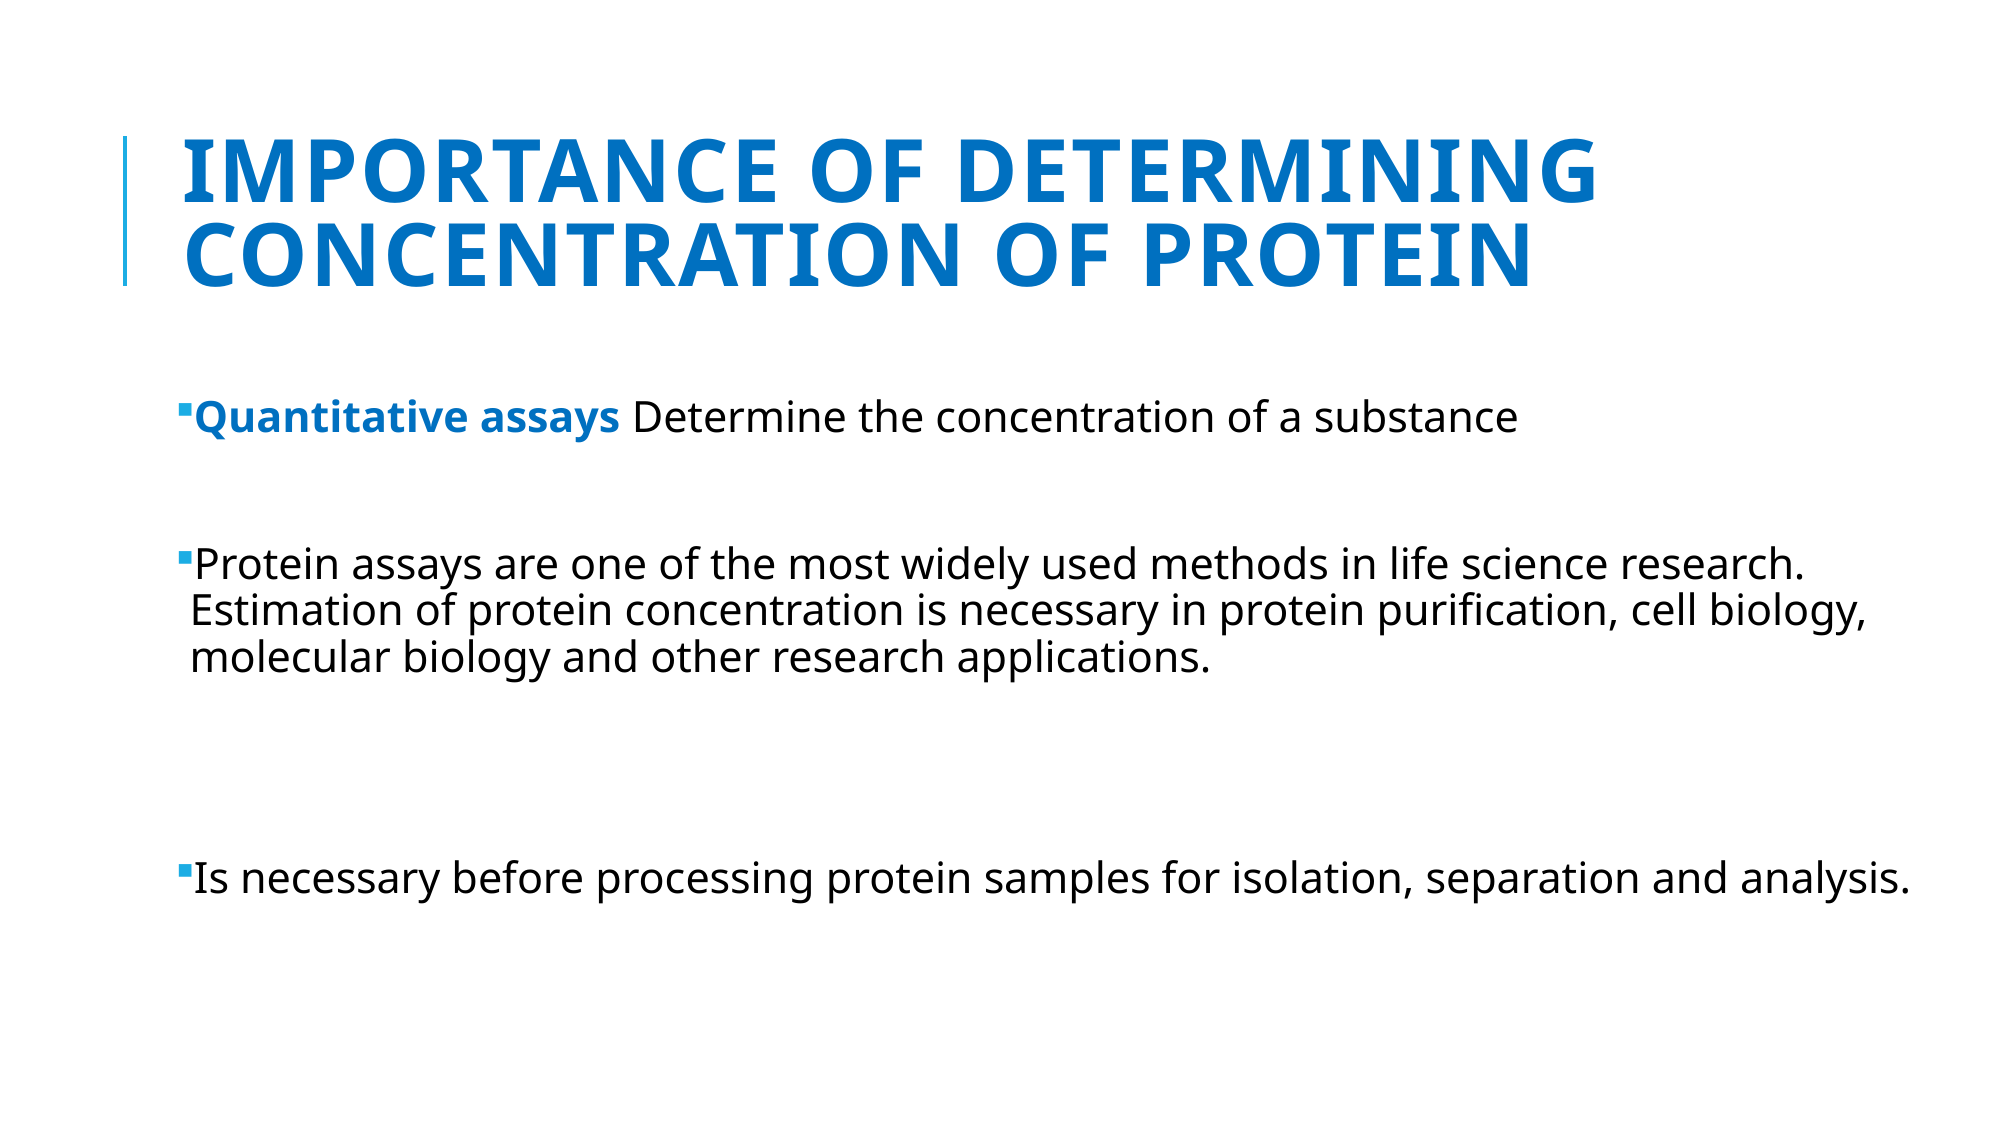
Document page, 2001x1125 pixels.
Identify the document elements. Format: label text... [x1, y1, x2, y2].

title Importance of determining concentration of protein [168, 96, 1763, 342]
list Quantitative assays Determine the concentration of a substance Protein assays are one of the most widely used methods in life science research. Estimation of protein concentration is necessary in protein purification, cell biology, molecular biology and other research applications. Is necessary before processing protein samples for isolation, separation and analysis. [168, 387, 1938, 963]
